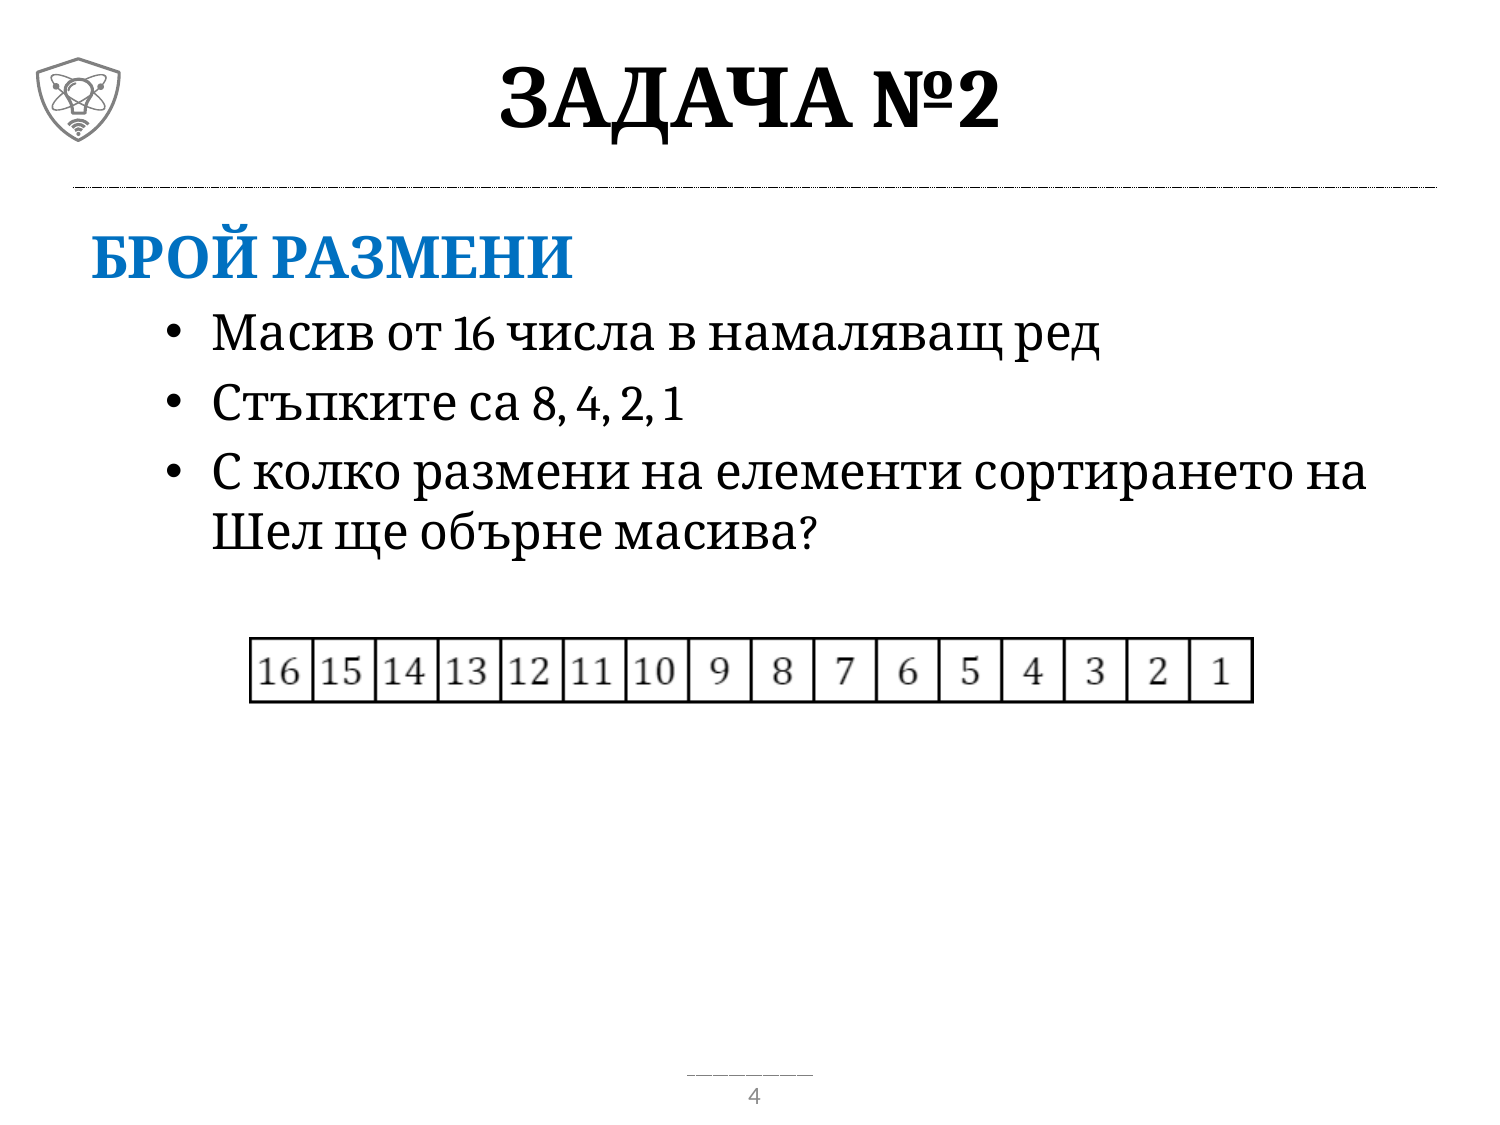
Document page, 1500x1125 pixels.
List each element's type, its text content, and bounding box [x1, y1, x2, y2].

title Задача №2 [0, 0, 1500, 188]
slide_number 4 [579, 1065, 930, 1125]
list Брой размени Масив от 16 числа в намаляващ ред Стъпките са 8, 4, 2, 1 С колко размени на елементи сортирането на Шел ще обърне масива? [75, 212, 1450, 1063]
picture [249, 637, 1254, 707]
